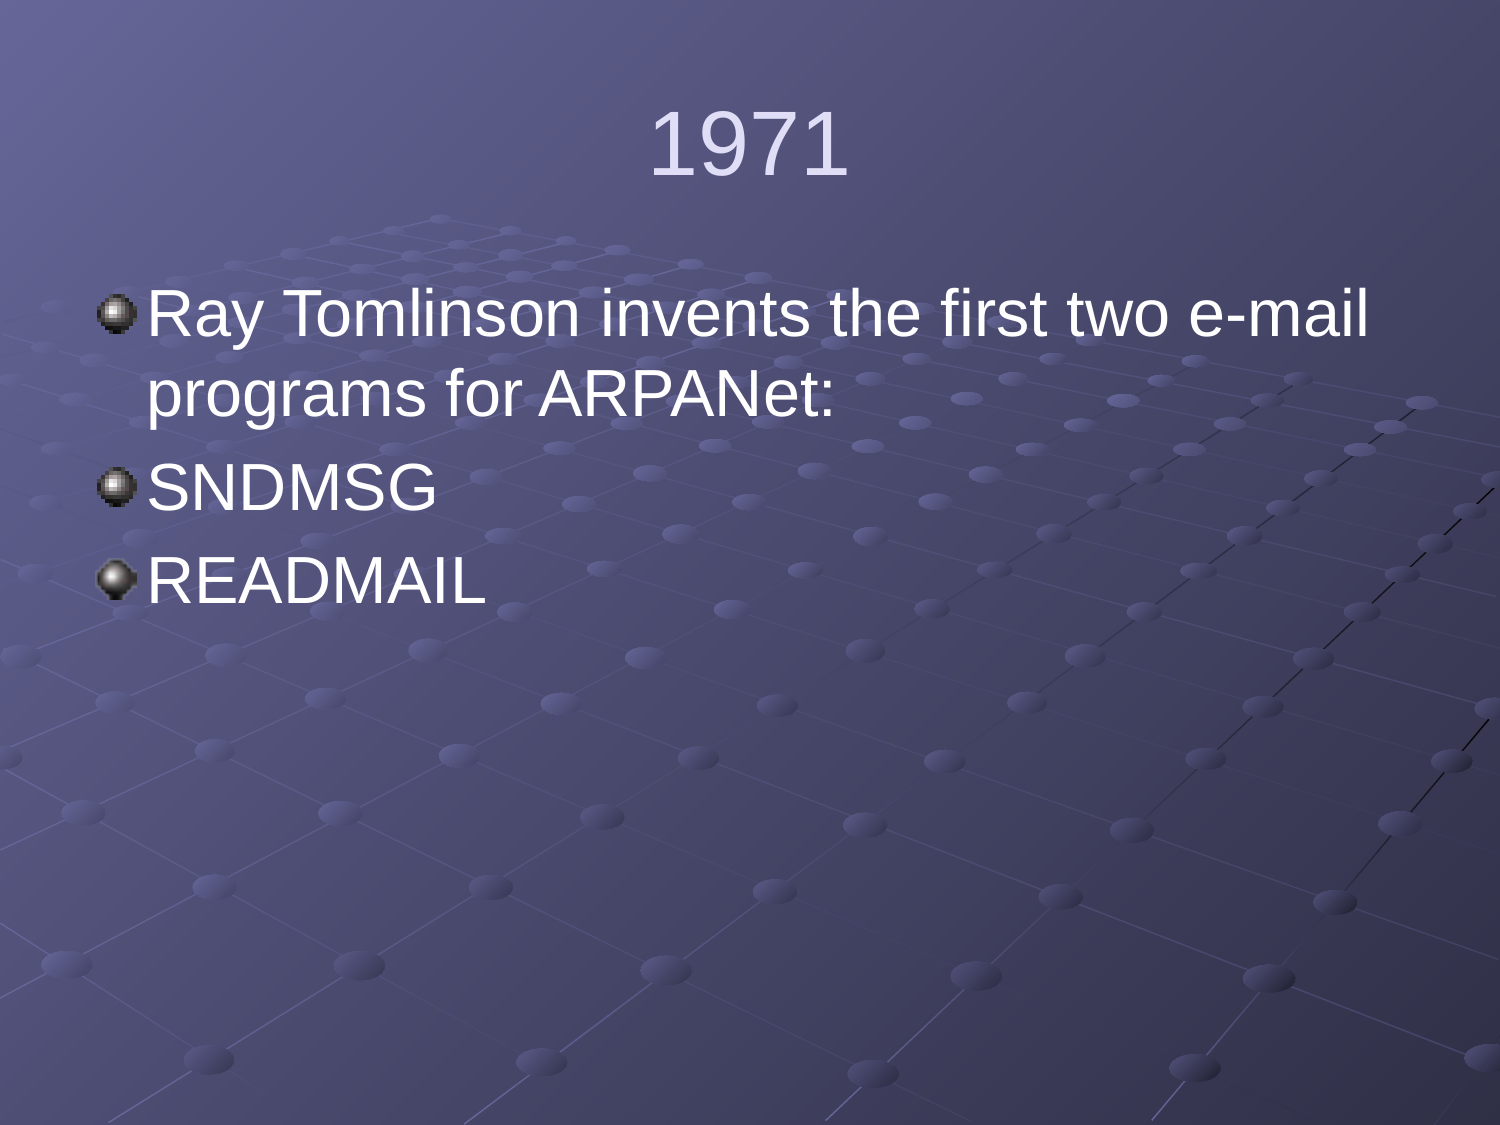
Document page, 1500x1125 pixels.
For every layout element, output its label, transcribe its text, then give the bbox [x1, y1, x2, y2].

picture [90, 286, 137, 334]
picture [90, 553, 137, 600]
list Ray Tomlinson invents the first two e-mail programs for ARPANet: SNDMSG READMAIL [75, 262, 1425, 1007]
picture [90, 459, 137, 507]
title 1971 [75, 45, 1425, 233]
